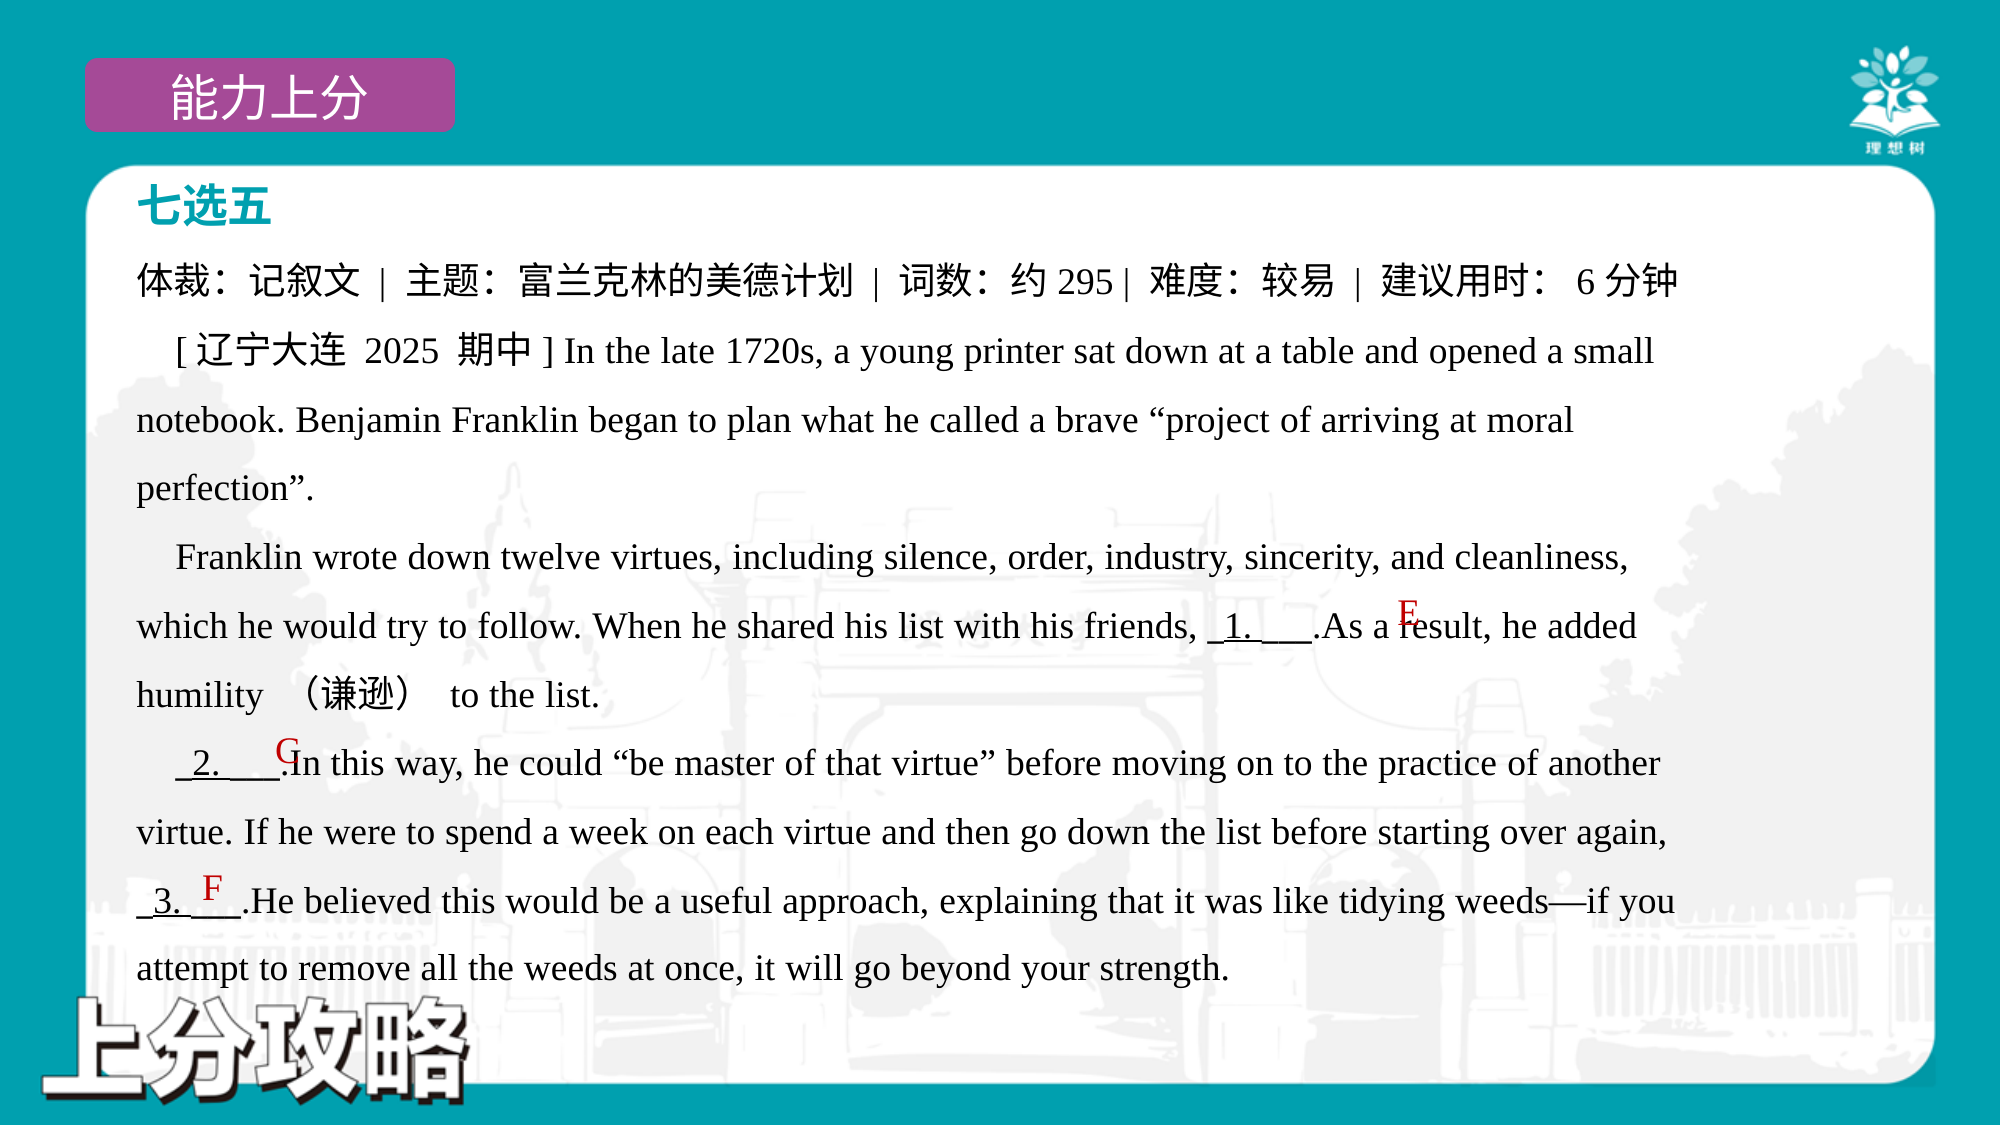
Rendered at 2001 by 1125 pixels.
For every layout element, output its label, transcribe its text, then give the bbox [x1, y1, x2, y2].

text_box F [188, 839, 237, 901]
text_box 七选五 [136, 176, 1865, 232]
picture [0, 0, 2000, 1125]
text_box 体裁：记叙文 | 主题：富兰克林的美德计划 | 词数：约295 | 难度：较易 | 建议用时：6分钟 [辽宁大连 2025 期中] In the late 1720s, a young printer sat down at a table and opened a small notebook. Benjamin Franklin began to plan what he called a brave “project of arriving at moral perfection”. Franklin wrote down twelve virtues, including silence, order, industry, sincerity, and cleanliness, which he would try to follow. When he shared his list with his friends, _1. ___.As a result, he added humility （谦逊） to the list. _2. ___.In this way, he could “be master of that virtue” before moving on to the practice of another virtue. If he were to spend a week on each virtue and then go down the list before starting over again, _3. ___.He believed this would be a useful approach, explaining that it was like tidying weeds—if you attempt to remove all the weeds at once, it will go beyond your strength.#4 [136, 233, 1865, 911]
text_box E [1383, 564, 1435, 626]
text_box C [261, 702, 314, 764]
